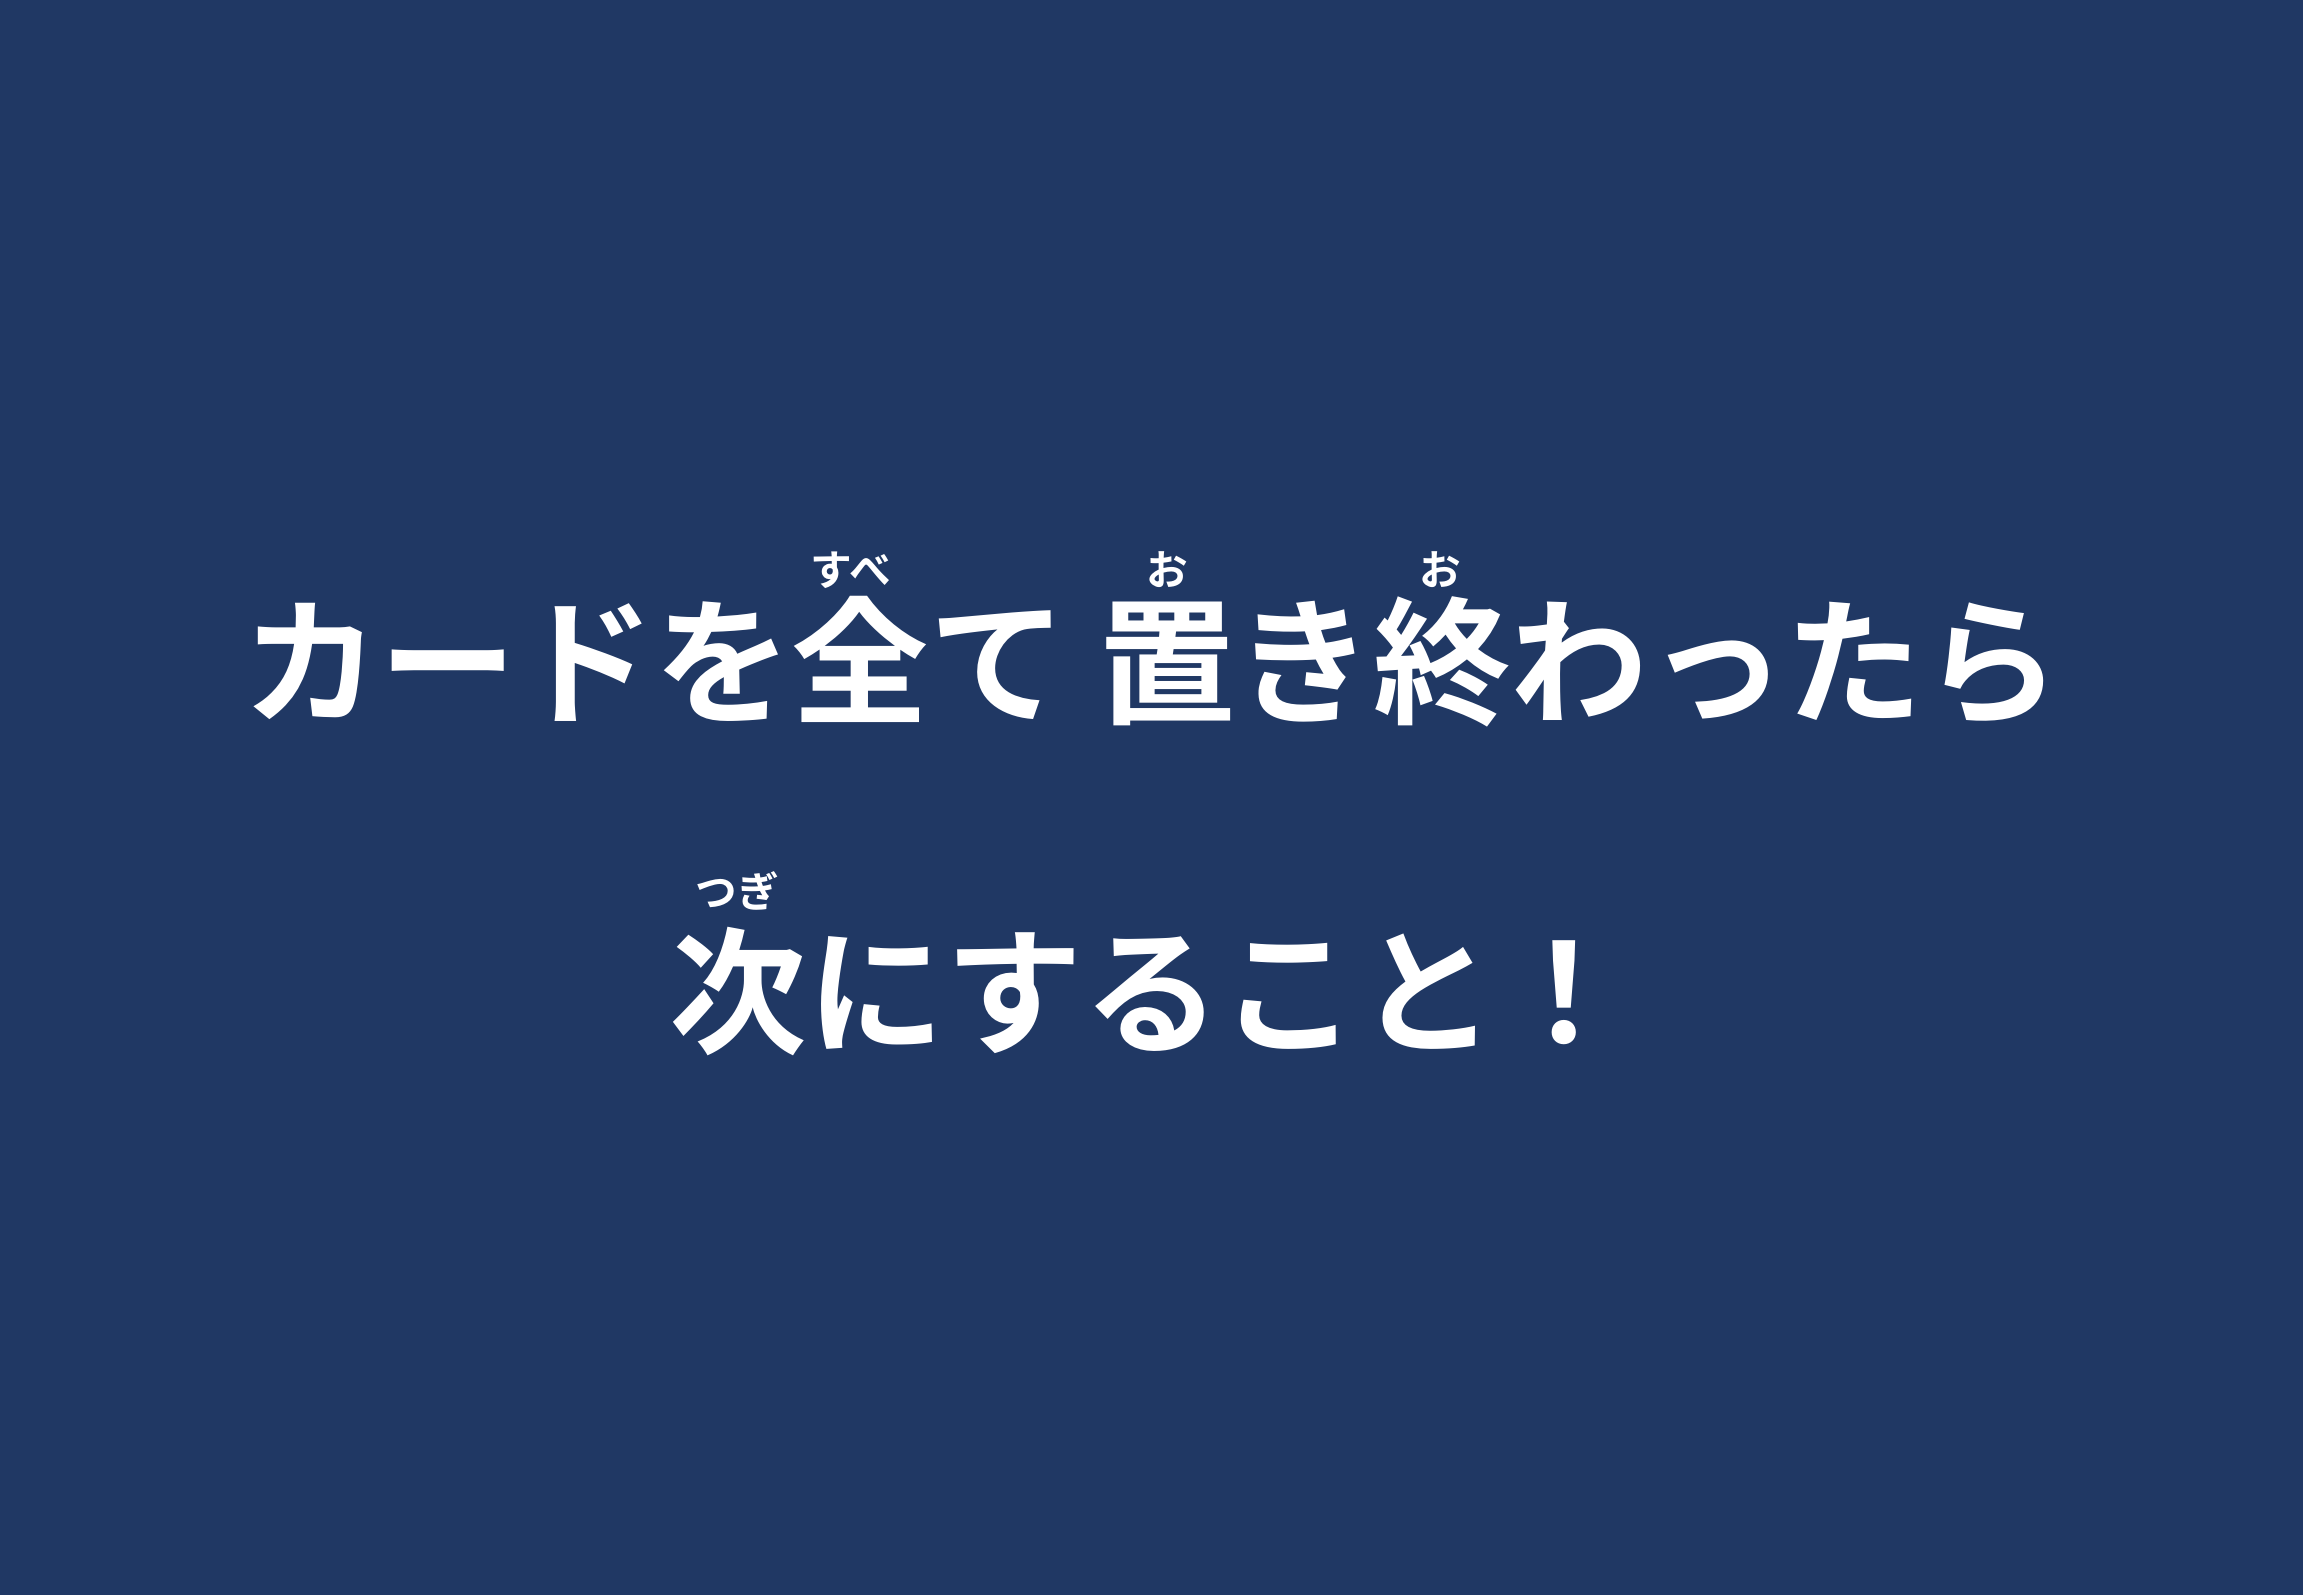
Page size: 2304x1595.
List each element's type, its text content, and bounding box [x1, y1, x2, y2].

text_box カードを全て 置き終わったら 次にすること！ [212, 569, 2091, 1079]
text_box つぎ [681, 858, 800, 924]
text_box すべ [795, 536, 925, 602]
text_box お [1131, 536, 1214, 602]
text_box お [1404, 536, 1487, 602]
